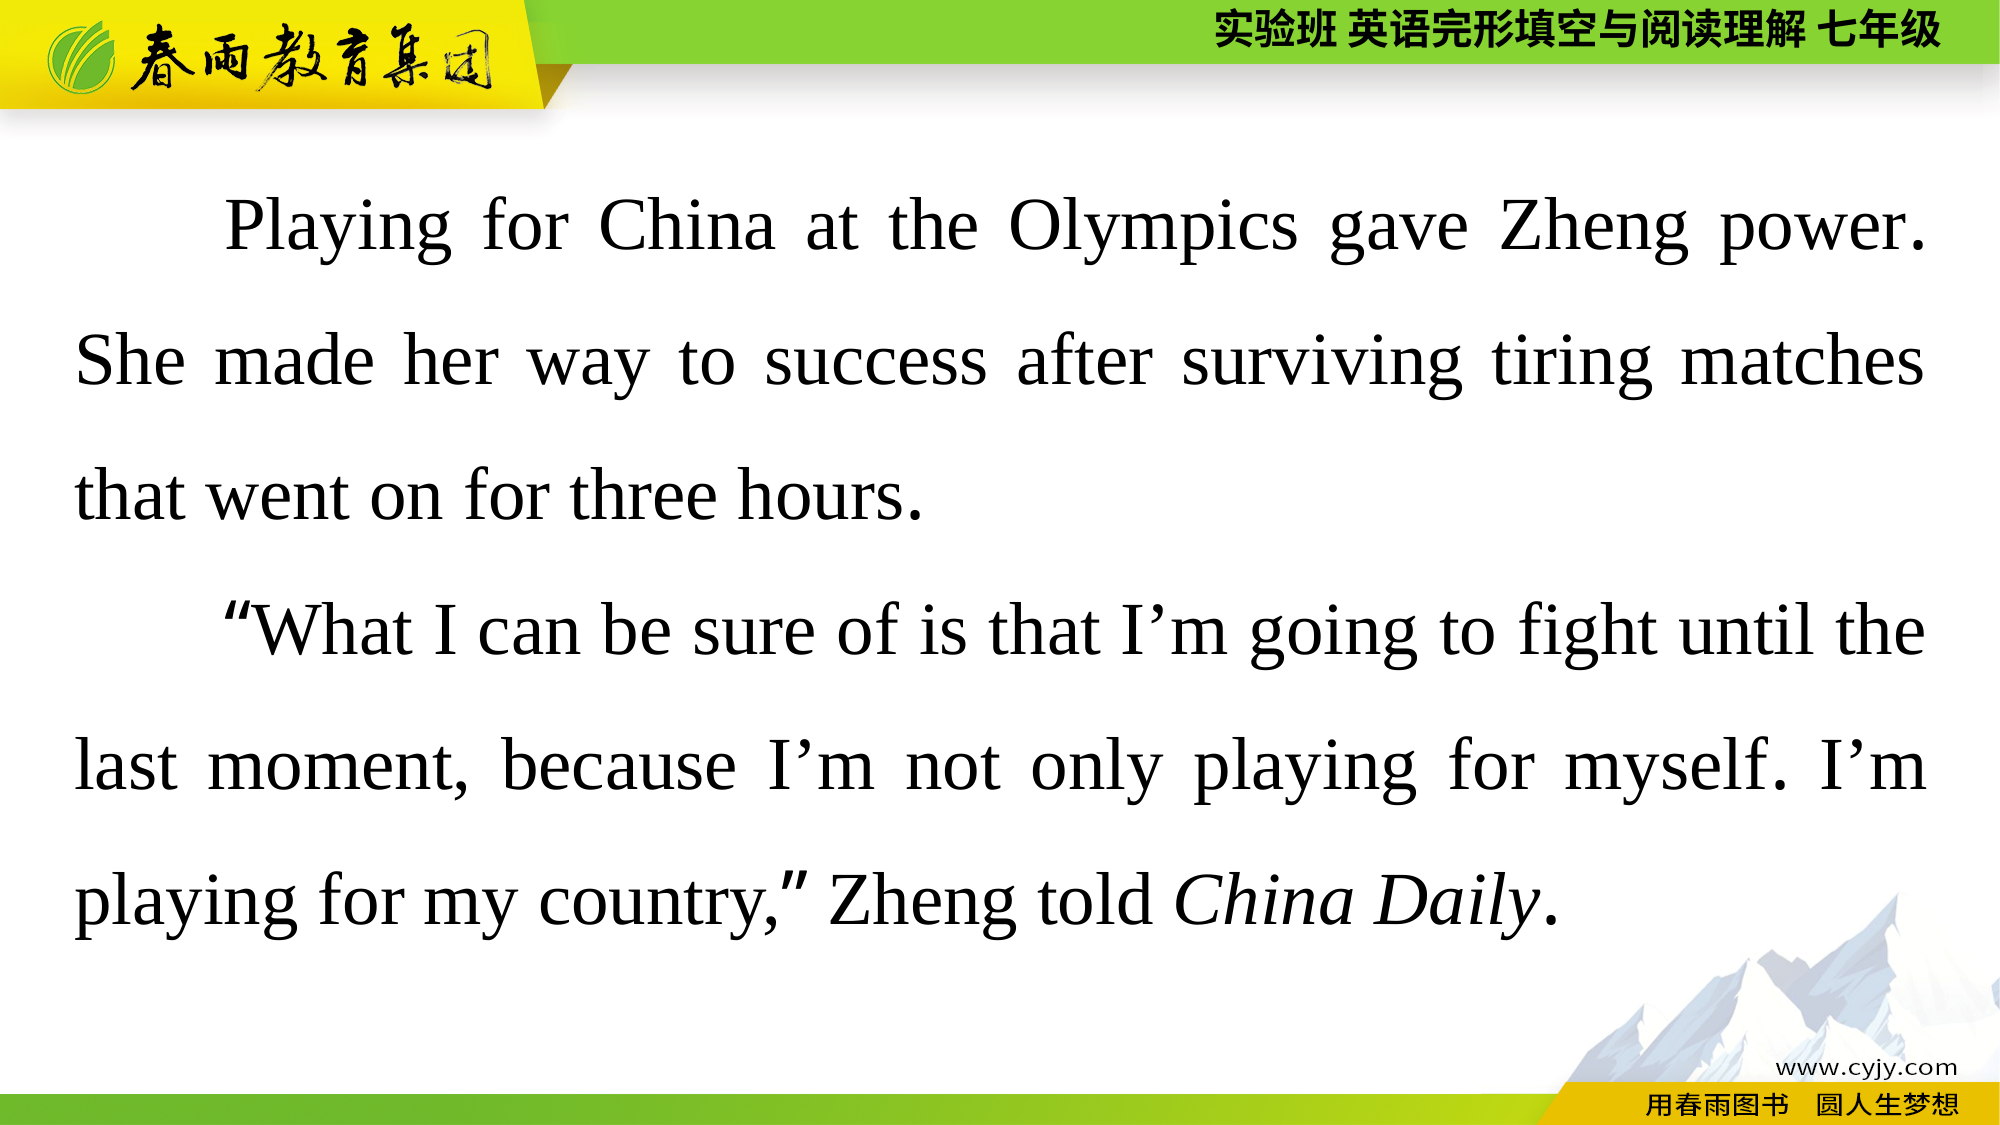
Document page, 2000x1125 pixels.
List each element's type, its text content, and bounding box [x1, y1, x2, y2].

list Playing for China at the Olympics gave Zheng power. She made her way to success after surviving tiring matches that went on for three hours. “What I can be sure of is that I’m going to fight until the last moment, because I’m not only playing for myself. I’m playing for my country,” Zheng told China Daily. [59, 122, 1944, 939]
picture [0, 0, 2000, 1125]
